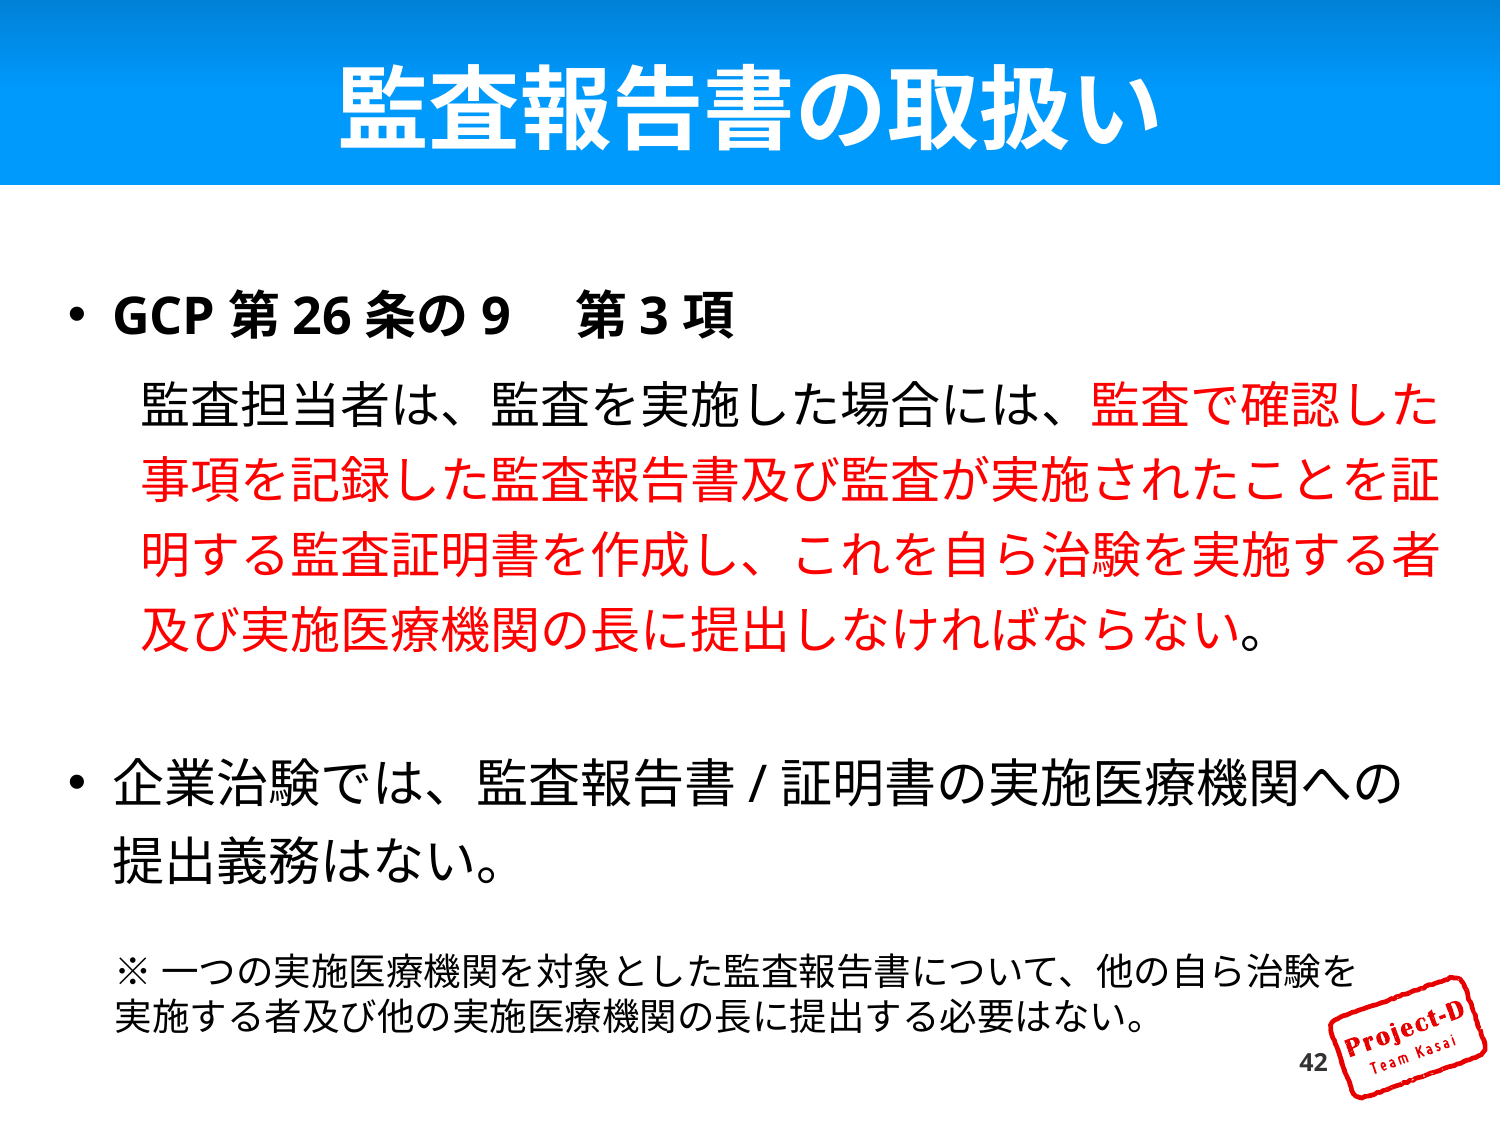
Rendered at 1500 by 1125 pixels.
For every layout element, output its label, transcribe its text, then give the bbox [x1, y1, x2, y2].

picture [1327, 974, 1488, 1101]
title 監査報告書の取扱い [0, 0, 1500, 185]
list GCP第26条の9 第3項 監査担当者は、監査を実施した場合には、監査で確認した事項を記録した監査報告書及び監査が実施されたことを証明する監査証明書を作成し、これを自ら治験を実施する者及び実施医療機関の長に提出しなければならない。 企業治験では、監査報告書/証明書の実施医療機関への 提出義務はない。 [53, 259, 1466, 1002]
text_box ※一つの実施医療機関を対象とした監査報告書について、他の自ら治験を実施する者及び他の実施医療機関の長に提出する必要はない。 [100, 940, 1400, 1046]
